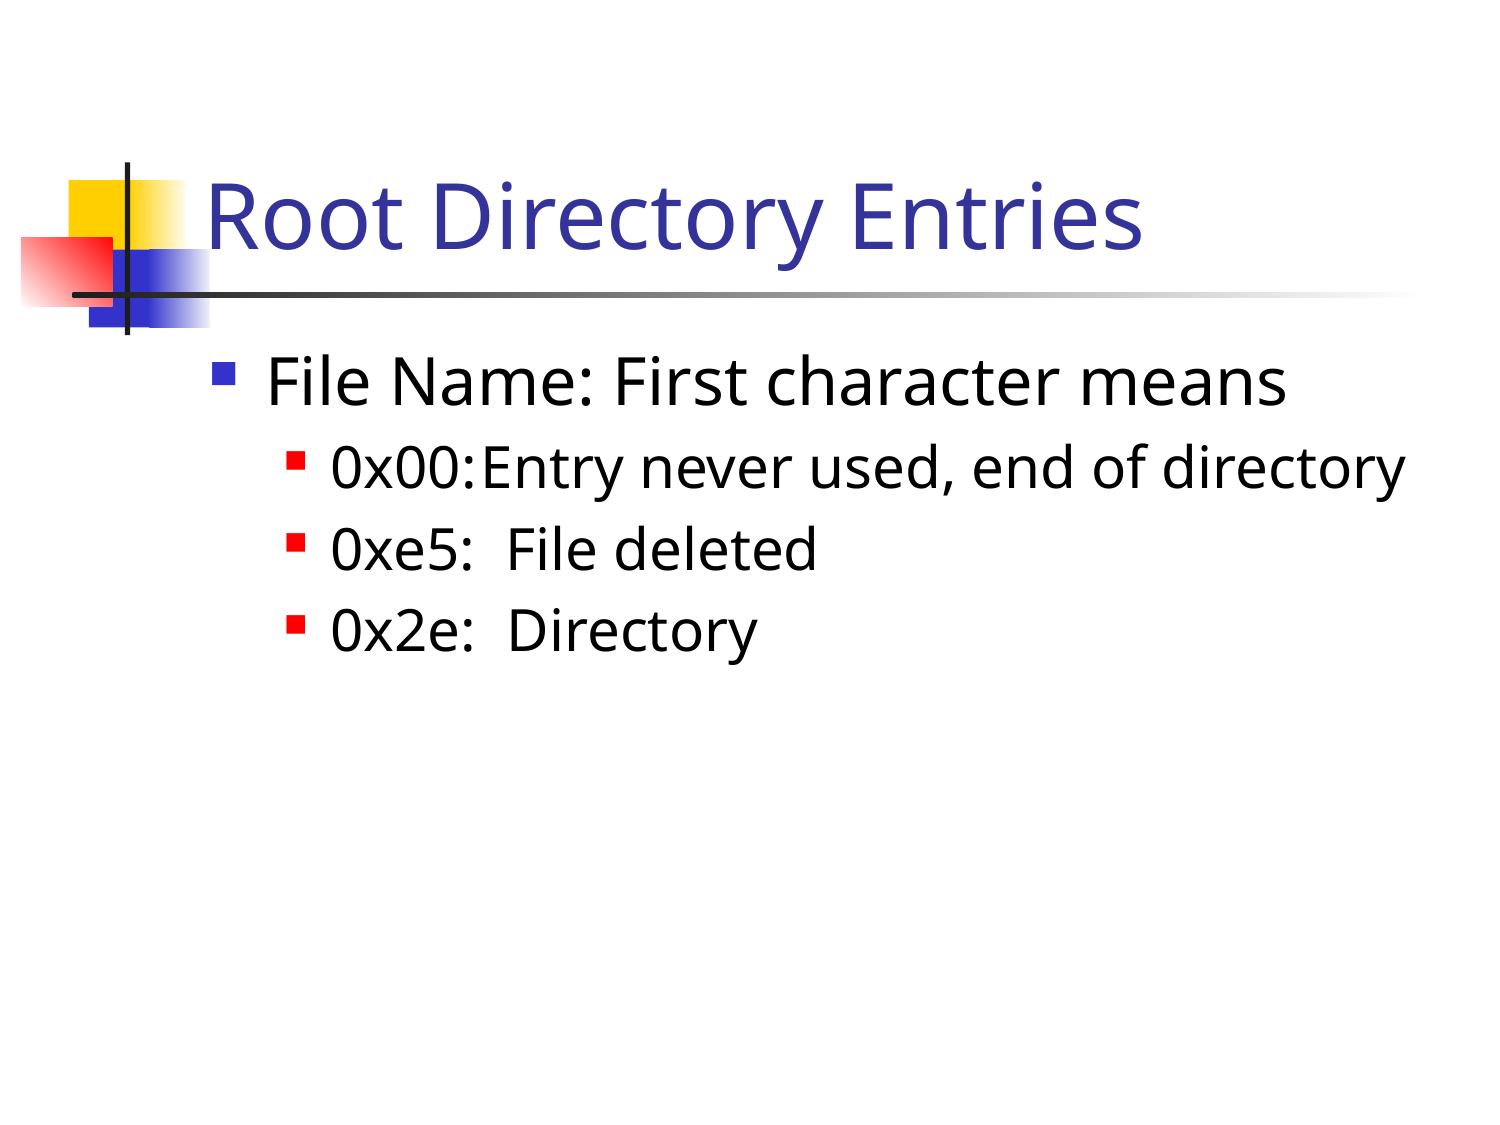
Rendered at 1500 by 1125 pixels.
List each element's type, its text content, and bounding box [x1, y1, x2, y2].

list File Name: First character means 0x00: Entry never used, end of directory 0xe5: File deleted 0x2e: Directory [193, 330, 1470, 1007]
title Root Directory Entries [188, 34, 1468, 276]
